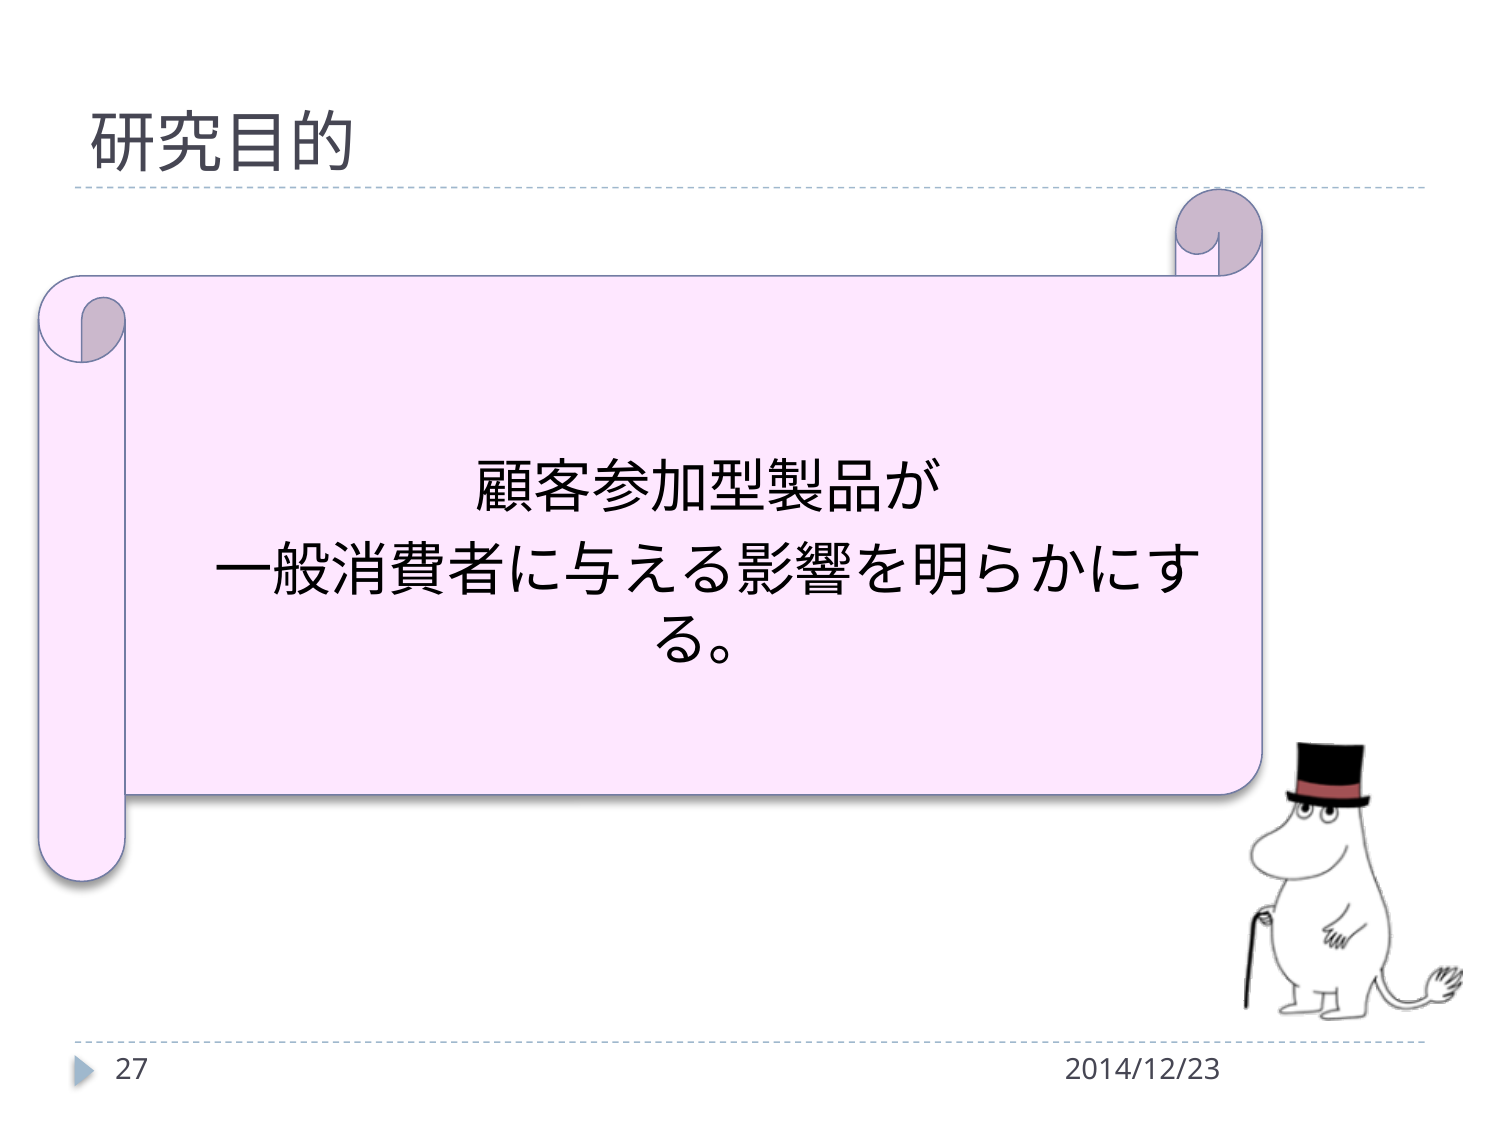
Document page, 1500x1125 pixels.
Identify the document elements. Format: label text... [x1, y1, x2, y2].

title 研究目的 [75, 24, 1425, 188]
text_box [37, 188, 1263, 883]
picture [1243, 741, 1463, 1021]
list 顧客参加型製品が 一般消費者に与える影響を明らかにする。 [176, 364, 1242, 722]
slide_number 27 [100, 1042, 426, 1103]
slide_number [1050, 1042, 1426, 1103]
